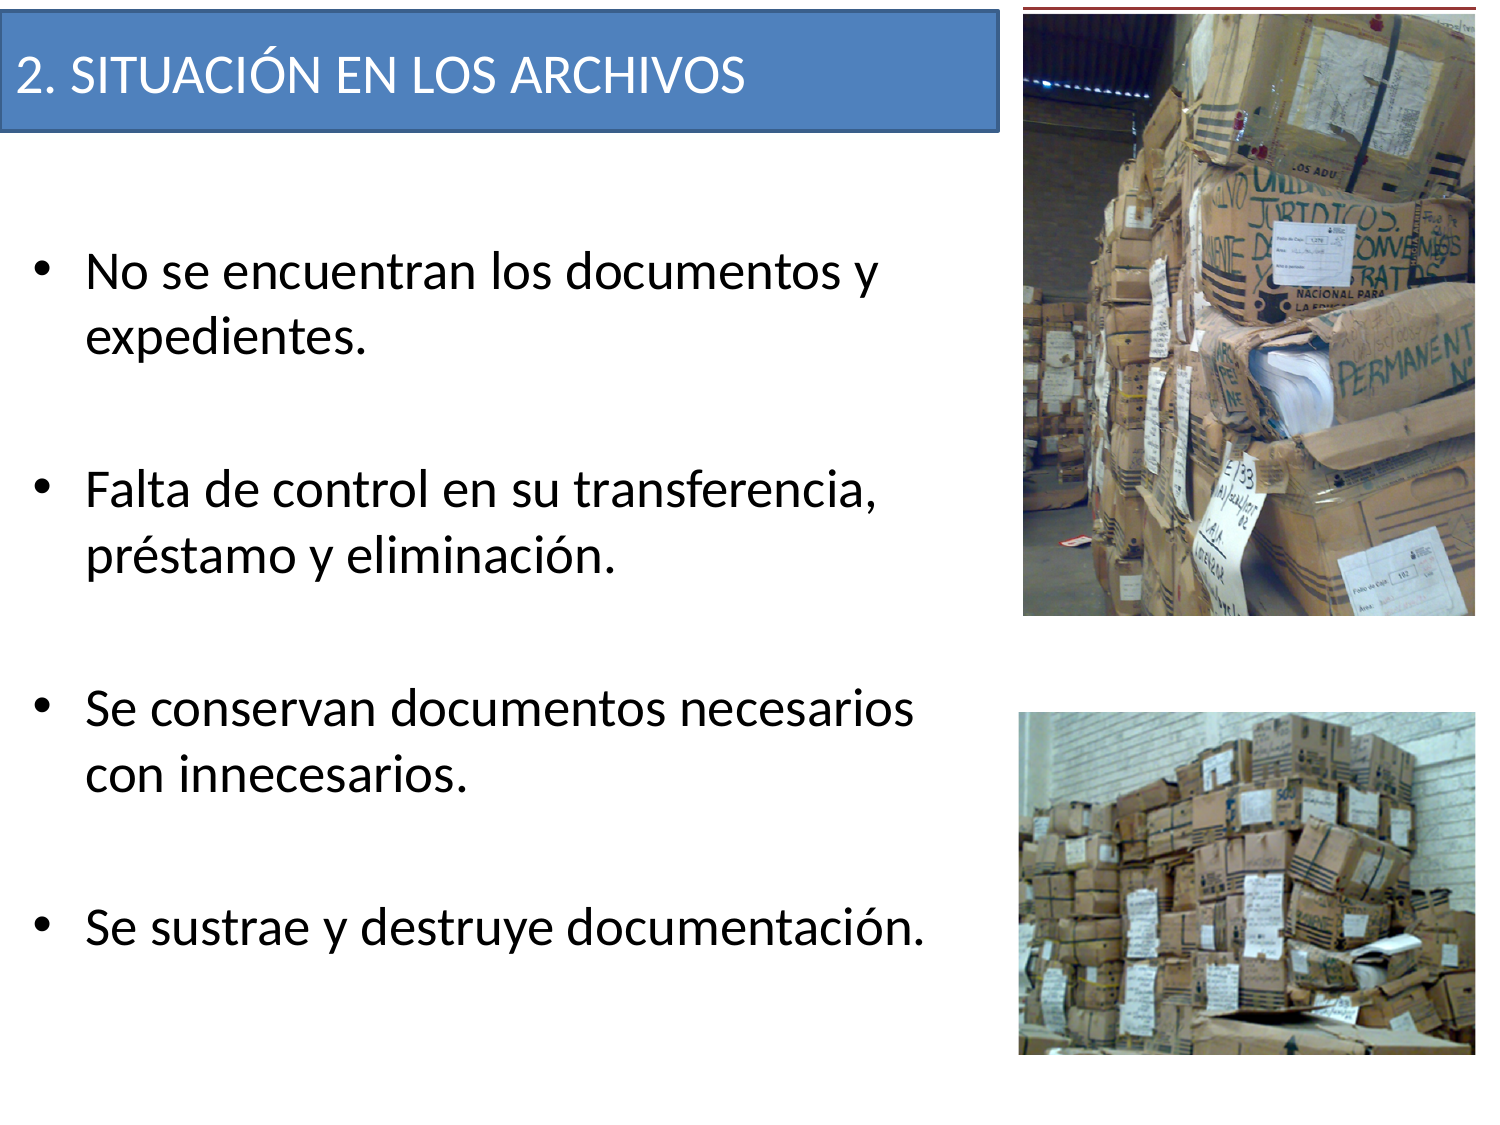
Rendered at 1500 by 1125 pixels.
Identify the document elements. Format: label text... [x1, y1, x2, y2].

text_box 2. SITUACIÓN EN LOS ARCHIVOS [0, 9, 1000, 133]
picture [1018, 711, 1476, 1055]
picture [1022, 7, 1477, 617]
list No se encuentran los documentos y expedientes. Falta de control en su transferencia, préstamo y eliminación. Se conservan documentos necesarios con innecesarios. Se sustrae y destruye documentación. [17, 226, 1022, 970]
